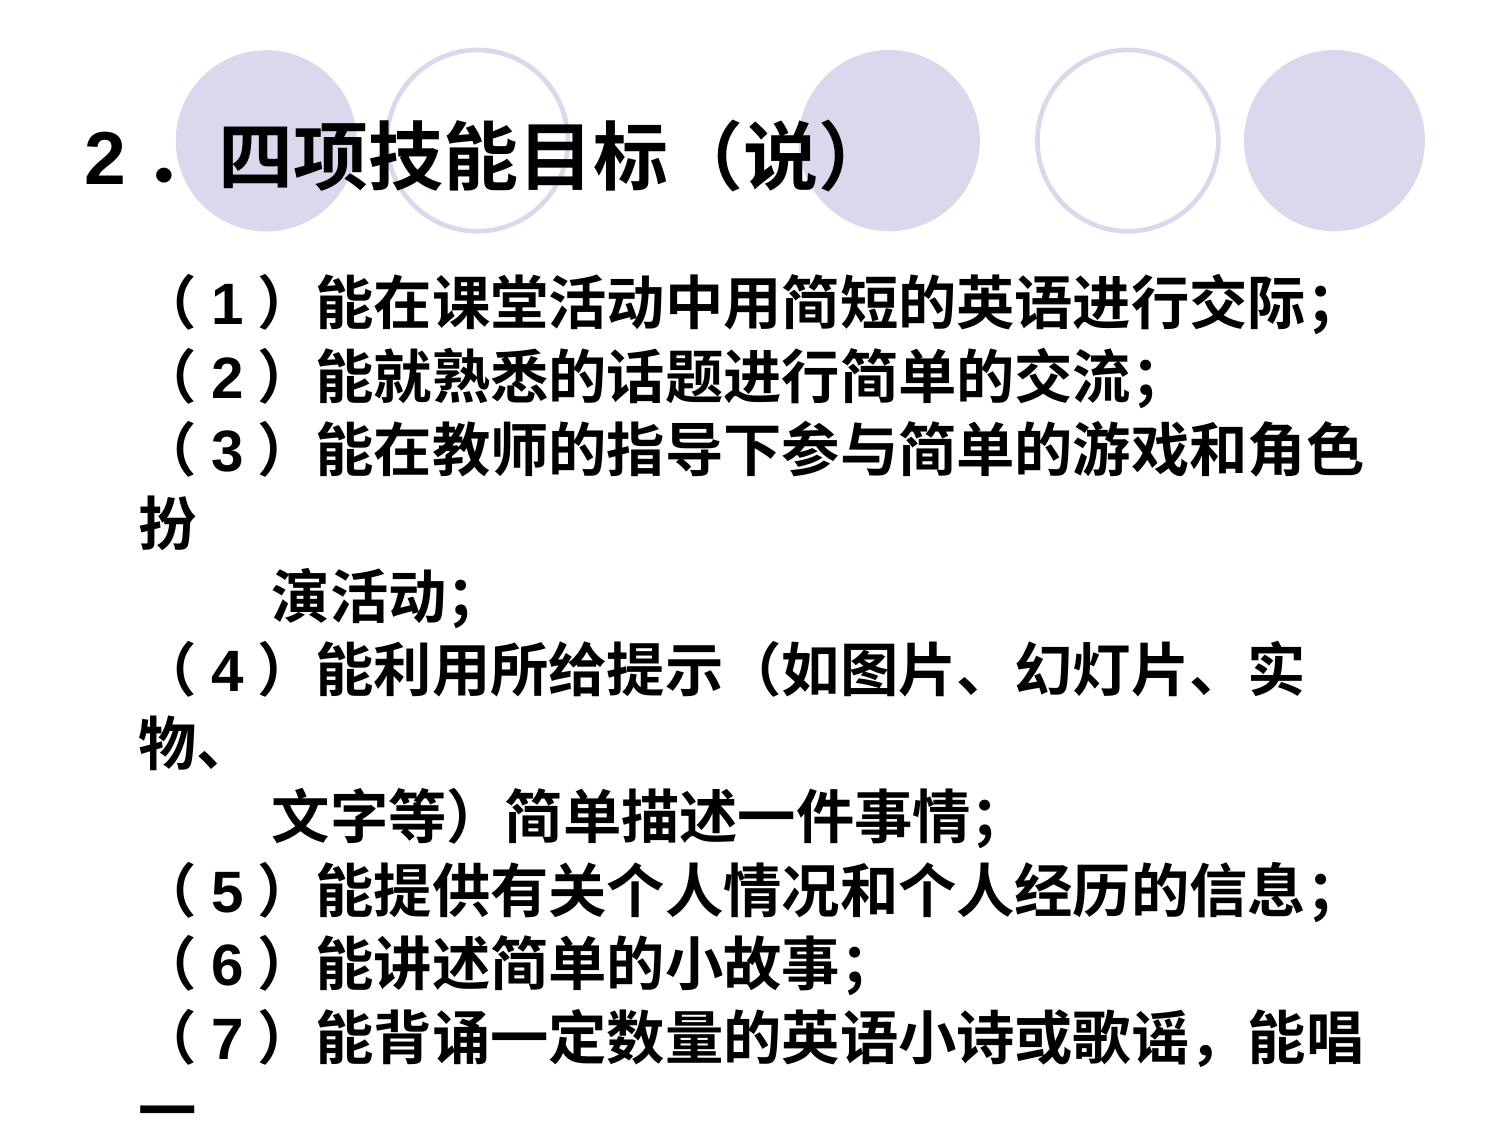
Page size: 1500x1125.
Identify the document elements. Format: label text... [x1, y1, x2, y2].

text_box （1）能在课堂活动中用简短的英语进行交际； （2）能就熟悉的话题进行简单的交流； （3）能在教师的指导下参与简单的游戏和角色扮 演活动； （4）能利用所给提示（如图片、幻灯片、实物、 文字等）简单描述一件事情； （5）能提供有关个人情况和个人经历的信息； （6）能讲述简单的小故事； （7）能背诵一定数量的英语小诗或歌谣，能唱一 些英语歌曲； （8）能在上述口语活动中语音、语调基本正确。 [123, 255, 1424, 1125]
text_box 2．四项技能目标（说） [69, 101, 909, 207]
